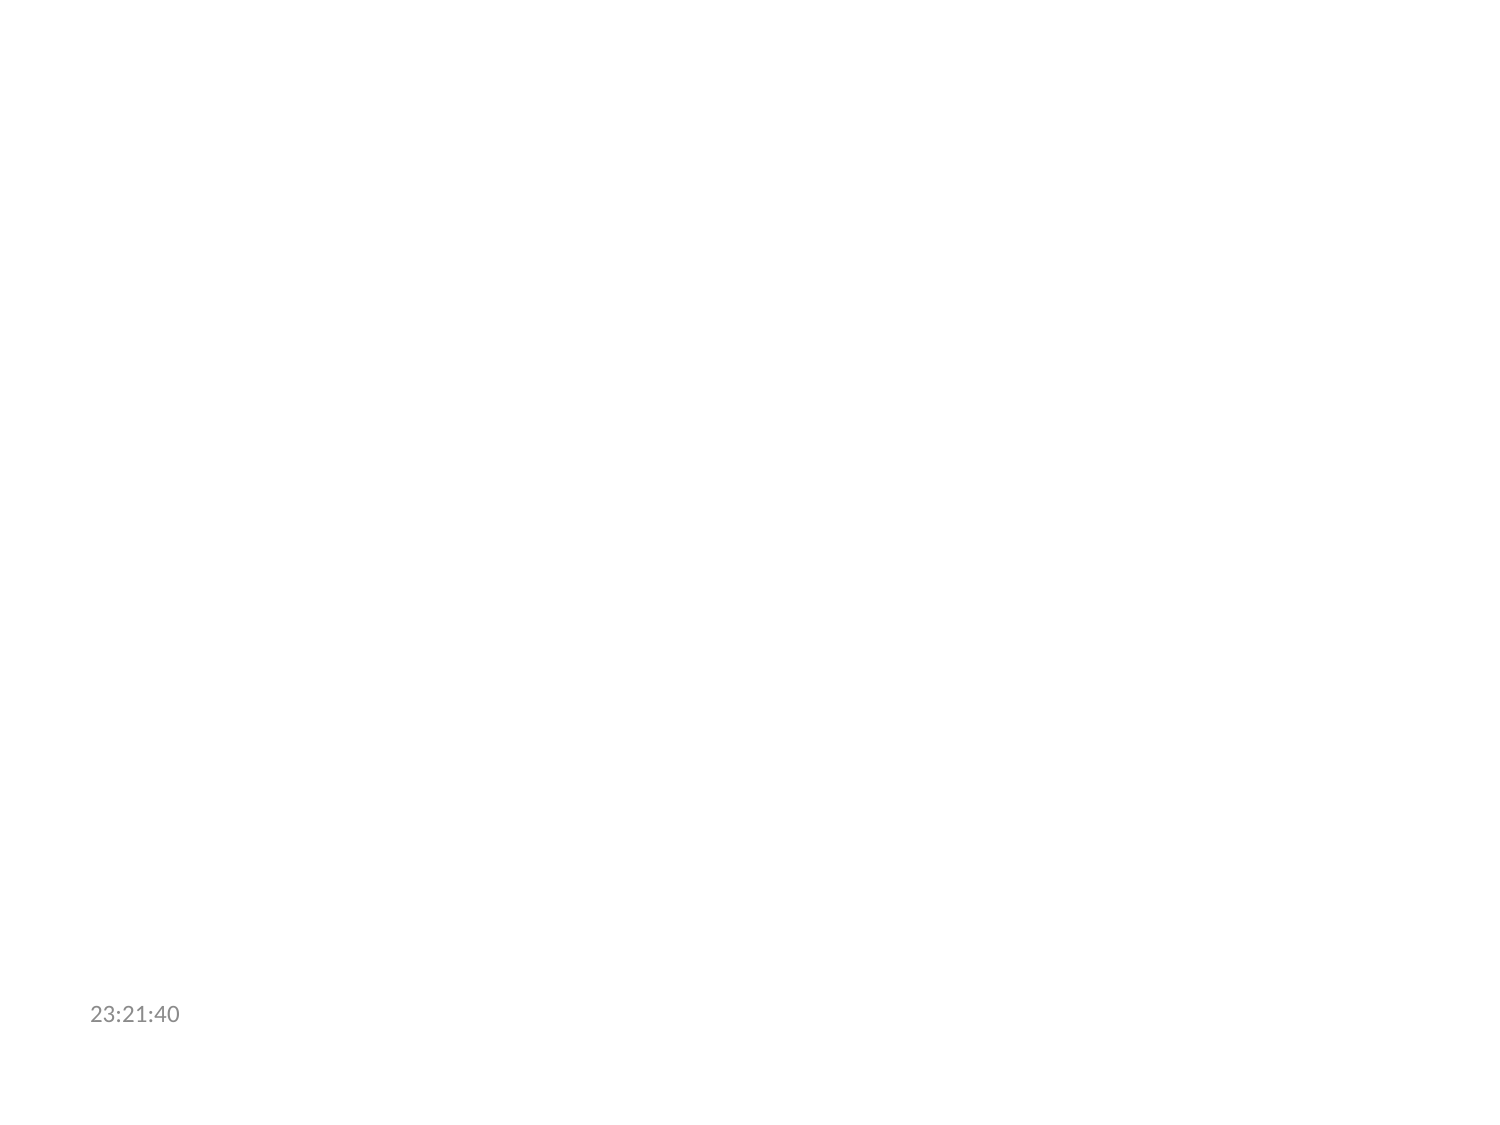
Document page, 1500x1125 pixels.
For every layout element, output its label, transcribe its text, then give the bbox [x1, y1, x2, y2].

text_box 15:35:09 [75, 982, 425, 1043]
